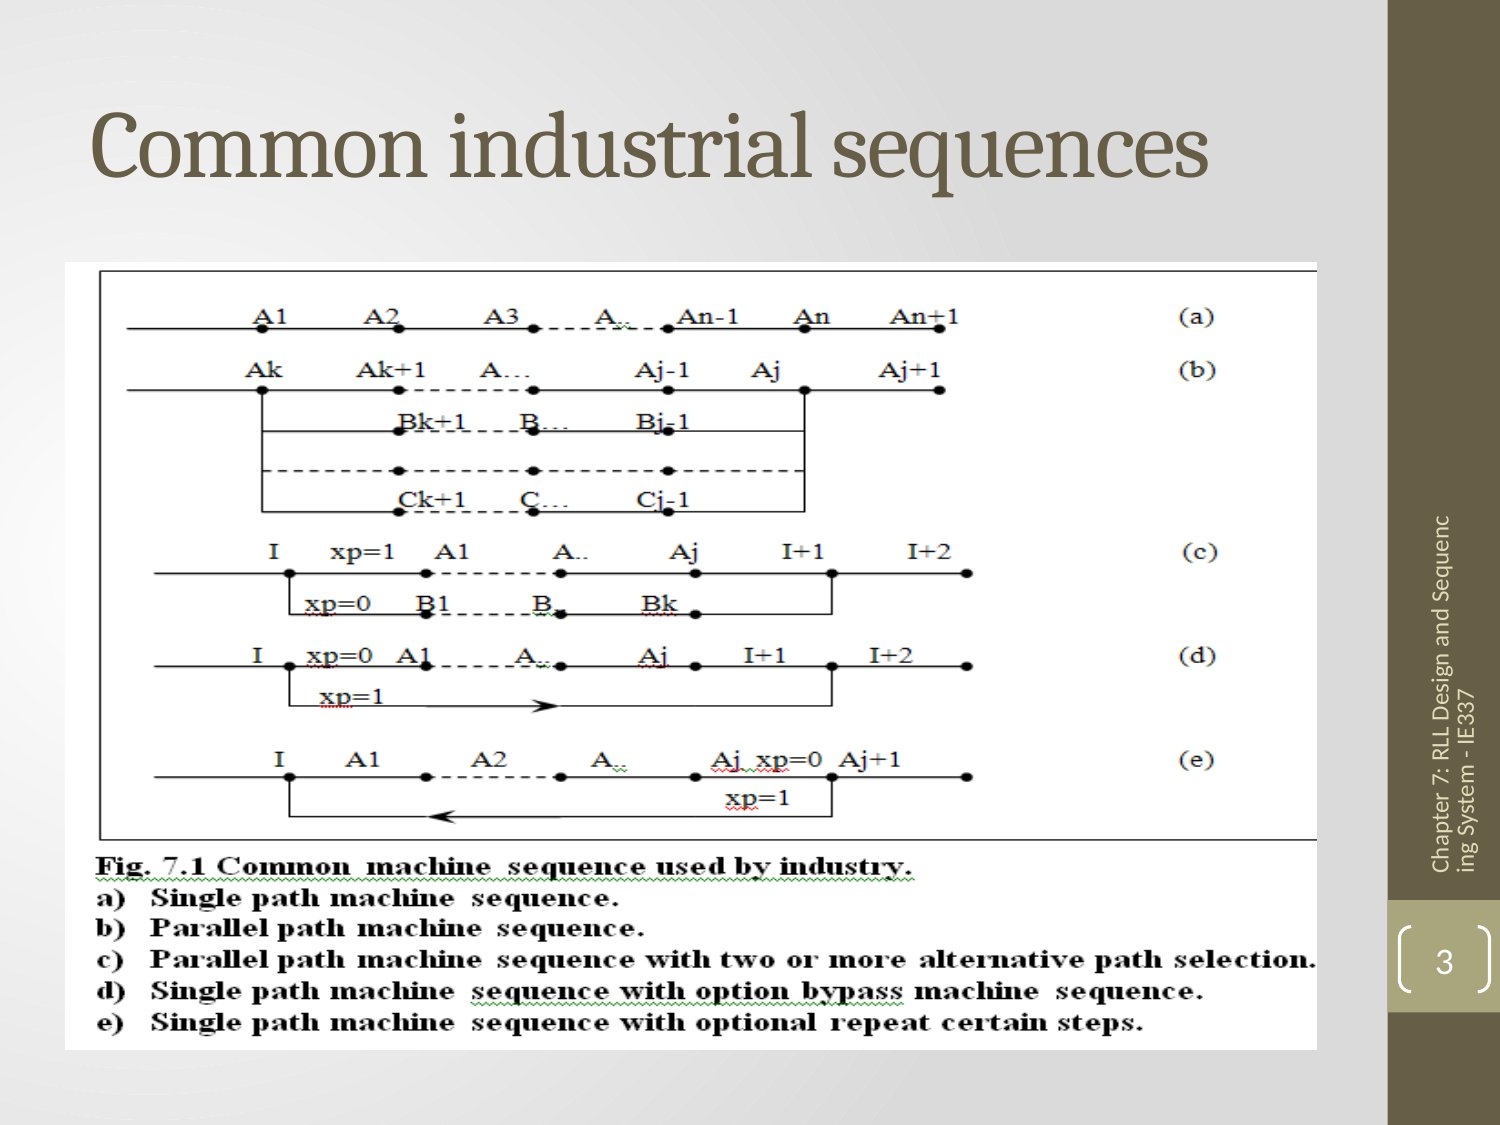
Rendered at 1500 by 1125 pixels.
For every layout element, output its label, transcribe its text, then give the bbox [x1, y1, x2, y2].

title Common industrial sequences [75, 45, 1325, 233]
slide_number 3 [1397, 925, 1492, 994]
footer Chapter 7: RLL Design and Sequencing System - IE337 [1408, 500, 1469, 889]
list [64, 261, 1318, 1051]
